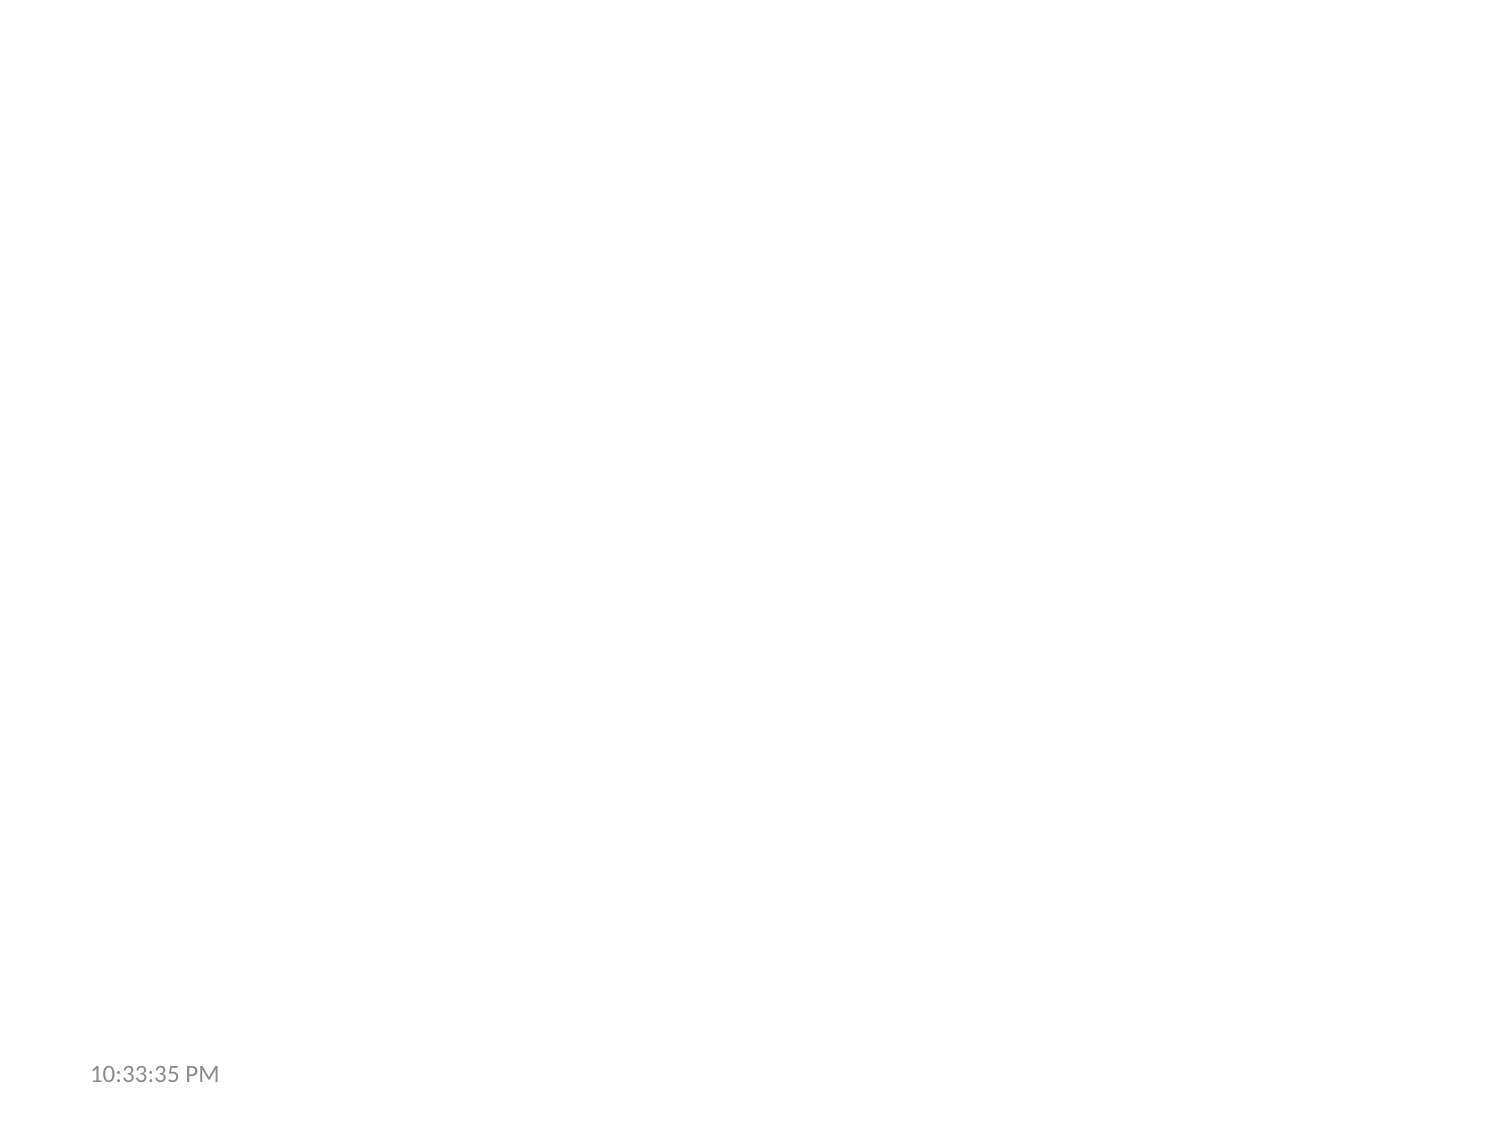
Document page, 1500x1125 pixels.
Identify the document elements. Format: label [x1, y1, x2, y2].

slide_number [75, 1042, 425, 1103]
